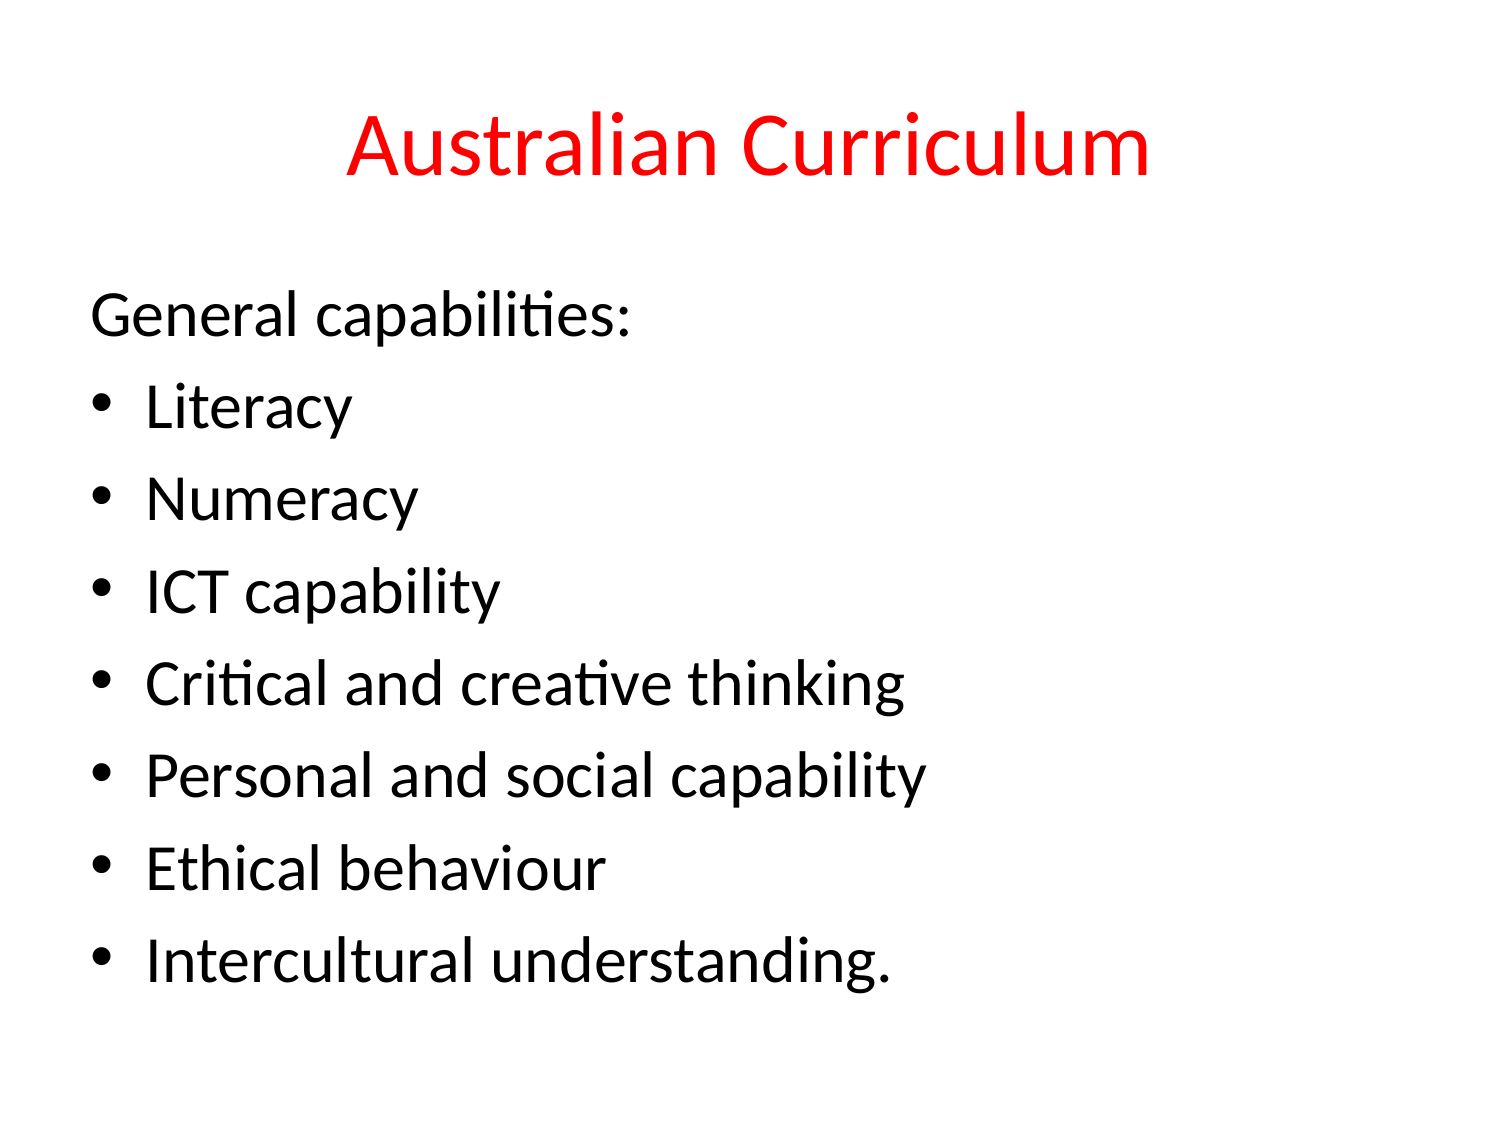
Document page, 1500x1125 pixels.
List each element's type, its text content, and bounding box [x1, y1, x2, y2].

list General capabilities: Literacy Numeracy ICT capability Critical and creative thinking Personal and social capability Ethical behaviour Intercultural understanding. [75, 262, 1425, 1005]
title Australian Curriculum [75, 45, 1425, 233]
